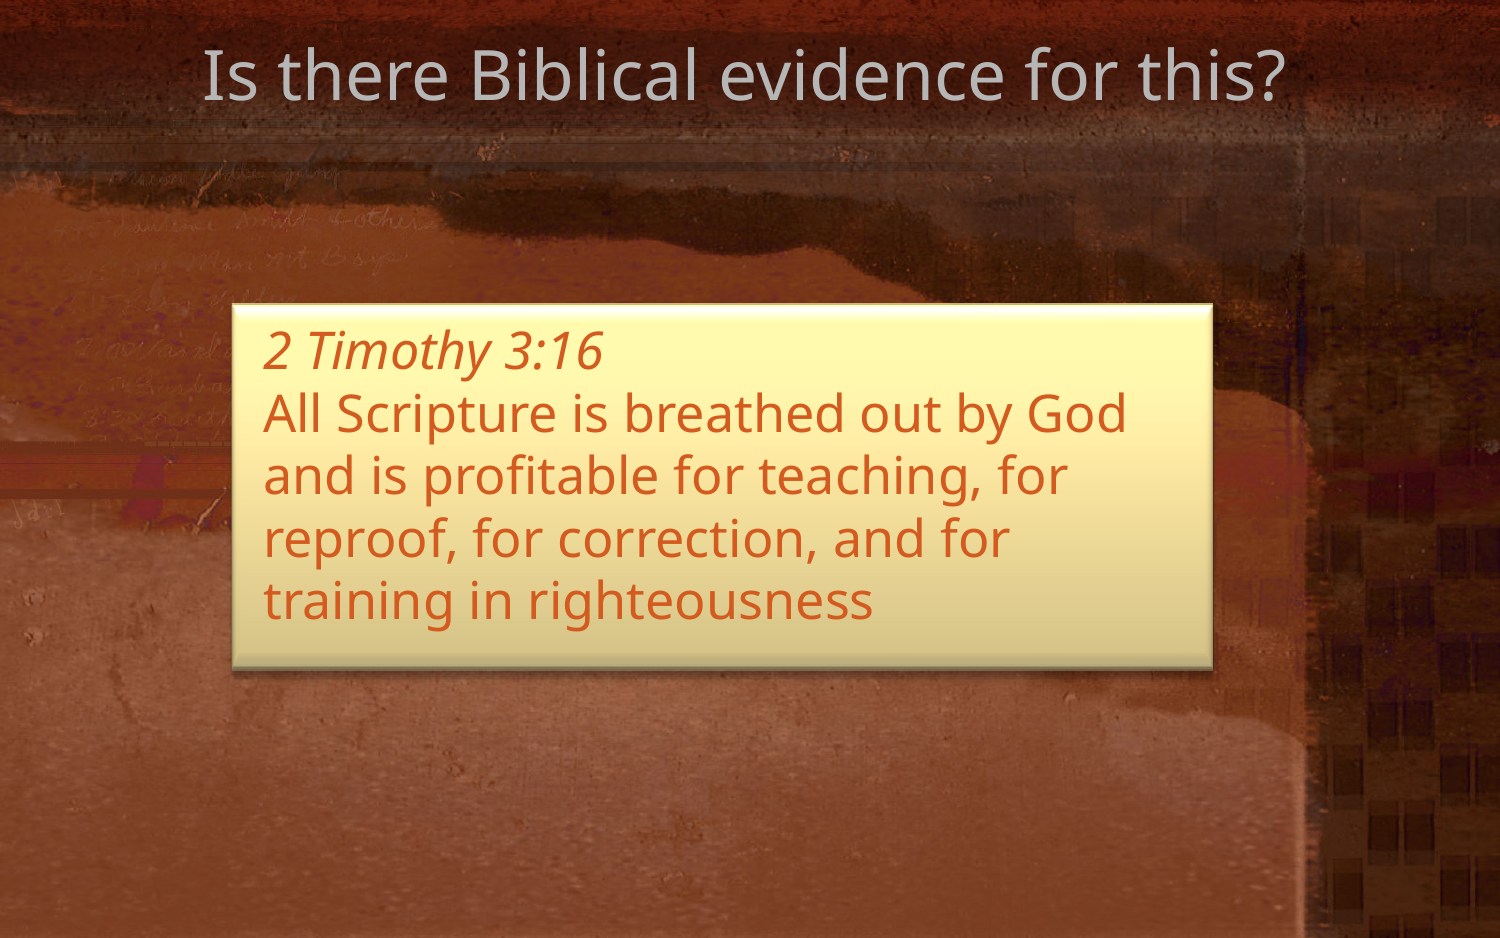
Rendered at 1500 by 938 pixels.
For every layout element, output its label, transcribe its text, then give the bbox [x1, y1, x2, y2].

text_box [212, 281, 1232, 694]
picture [0, 0, 1500, 938]
title Is there Biblical evidence for this? [187, 10, 1313, 136]
